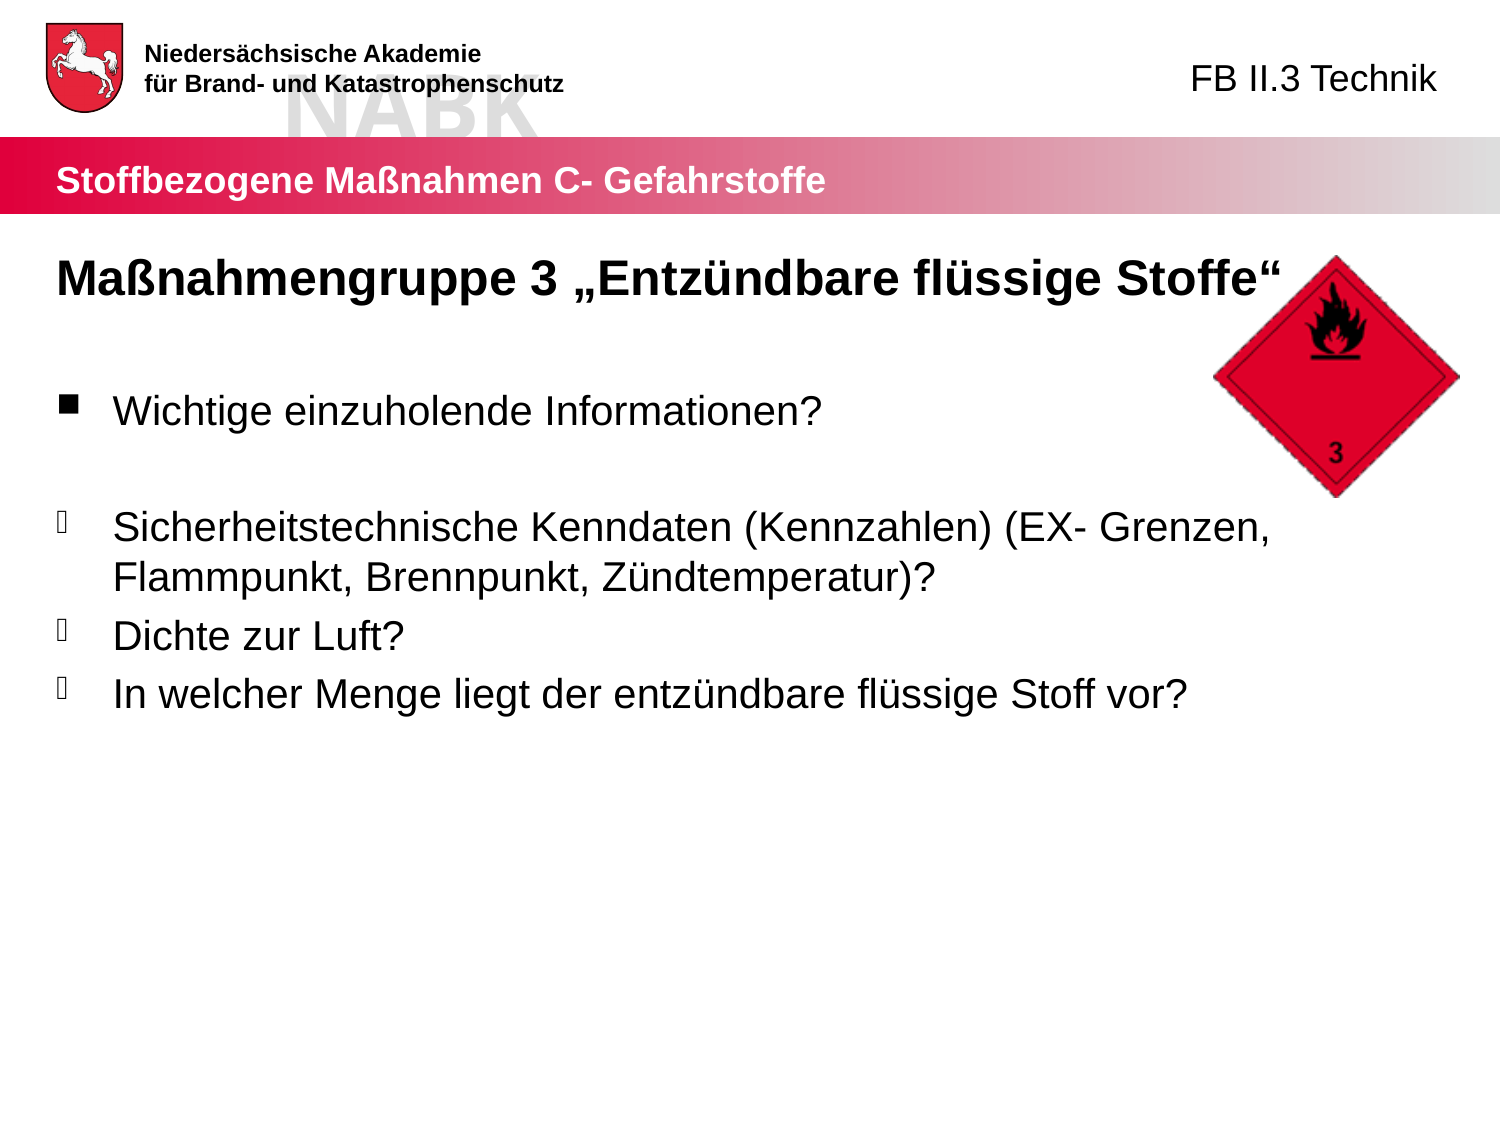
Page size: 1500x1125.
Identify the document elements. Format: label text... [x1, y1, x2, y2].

list Maßnahmengruppe 3 „Entzündbare flüssige Stoffe“ Wichtige einzuholende Informationen? Sicherheitstechnische Kenndaten (Kennzahlen) (EX- Grenzen, Flammpunkt, Brennpunkt, Zündtemperatur)? Dichte zur Luft? In welcher Menge liegt der entzündbare flüssige Stoff vor? [41, 237, 1459, 1006]
picture [45, 22, 124, 114]
picture [1213, 255, 1460, 498]
